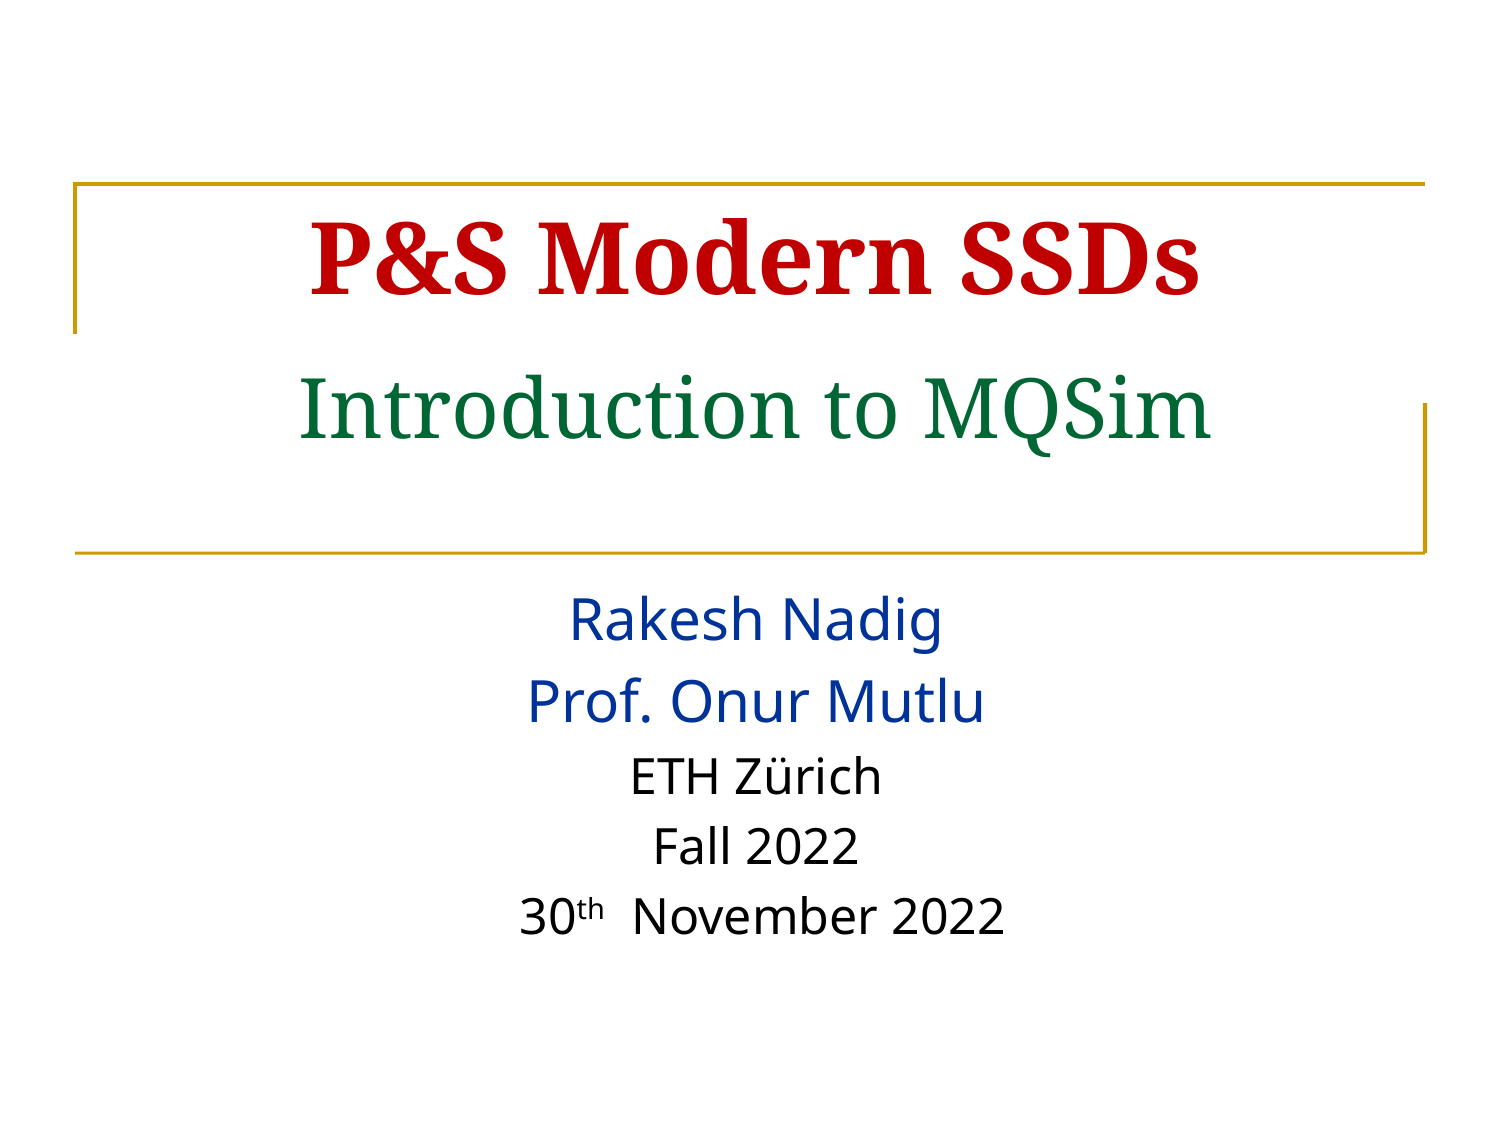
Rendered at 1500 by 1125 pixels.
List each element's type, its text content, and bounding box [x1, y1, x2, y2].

subtitle Rakesh Nadig Prof. Onur Mutlu ETH Zürich Fall 2022 30th November 2022 [112, 575, 1400, 1038]
title P&S Modern SSDs Introduction to MQSim [62, 187, 1450, 550]
